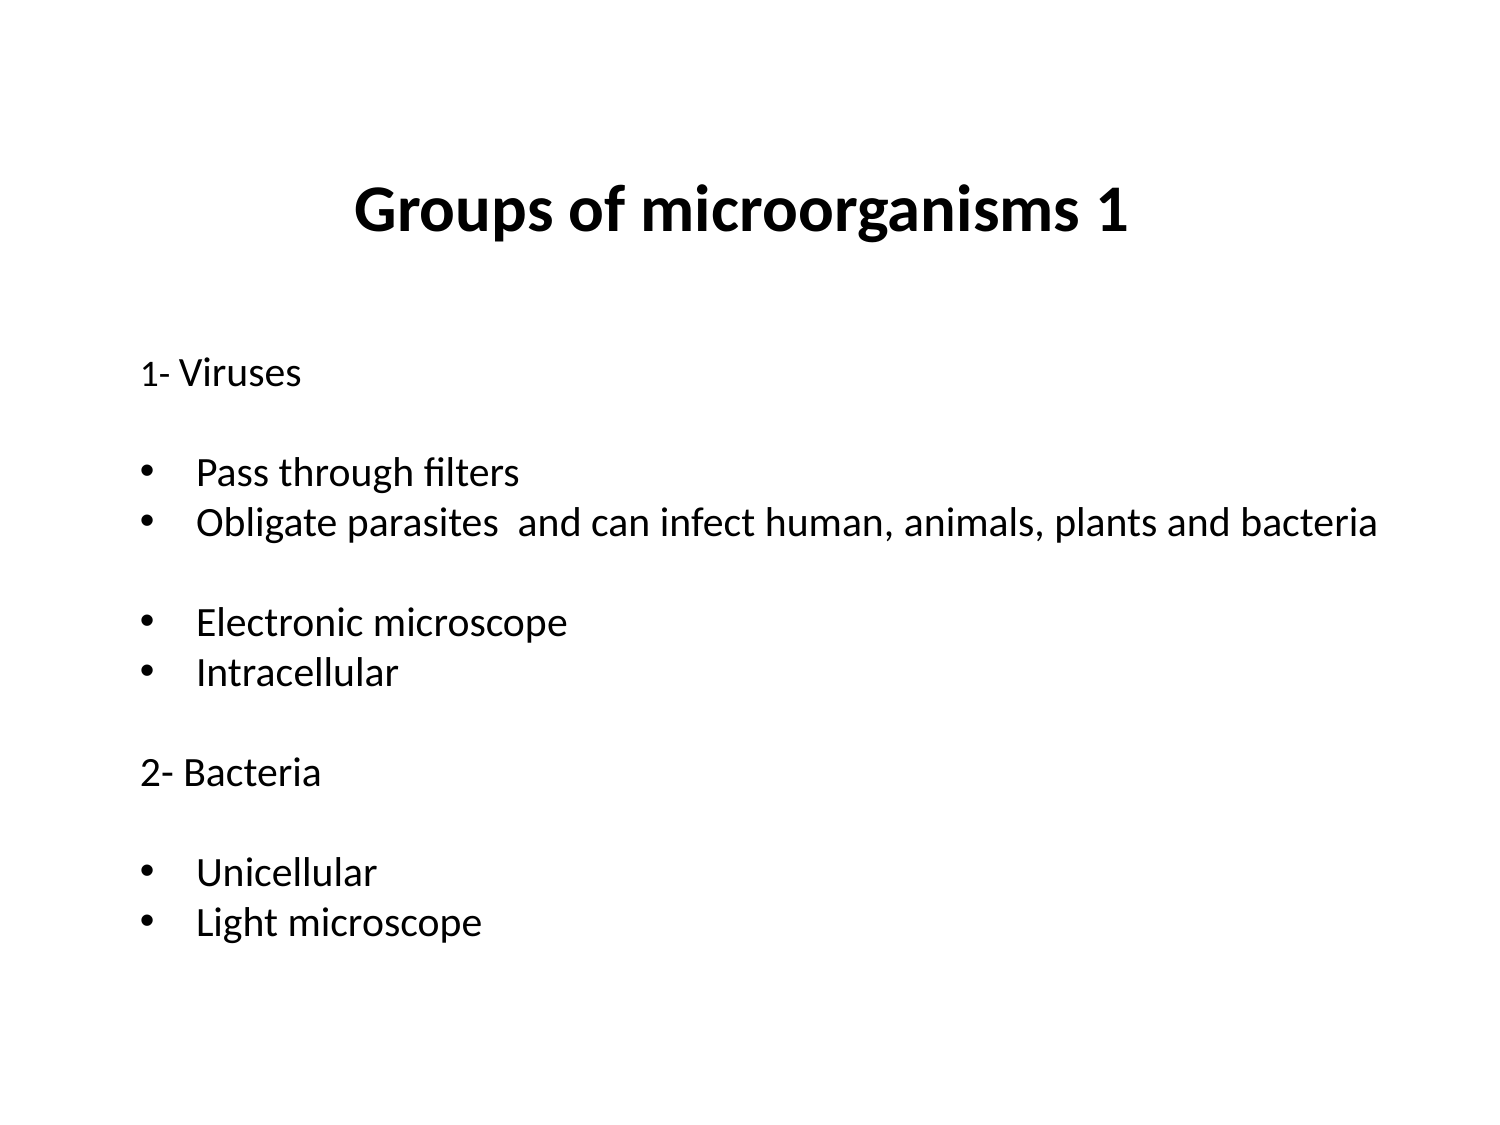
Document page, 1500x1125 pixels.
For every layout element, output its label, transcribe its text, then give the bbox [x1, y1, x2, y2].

text_box 1- Viruses Pass through filters Obligate parasites and can infect human, animals, plants and bacteria Electronic microscope Intracellular 2- Bacteria Unicellular Light microscope [124, 337, 1400, 1063]
text_box Groups of microorganisms 1 [274, 112, 1175, 253]
